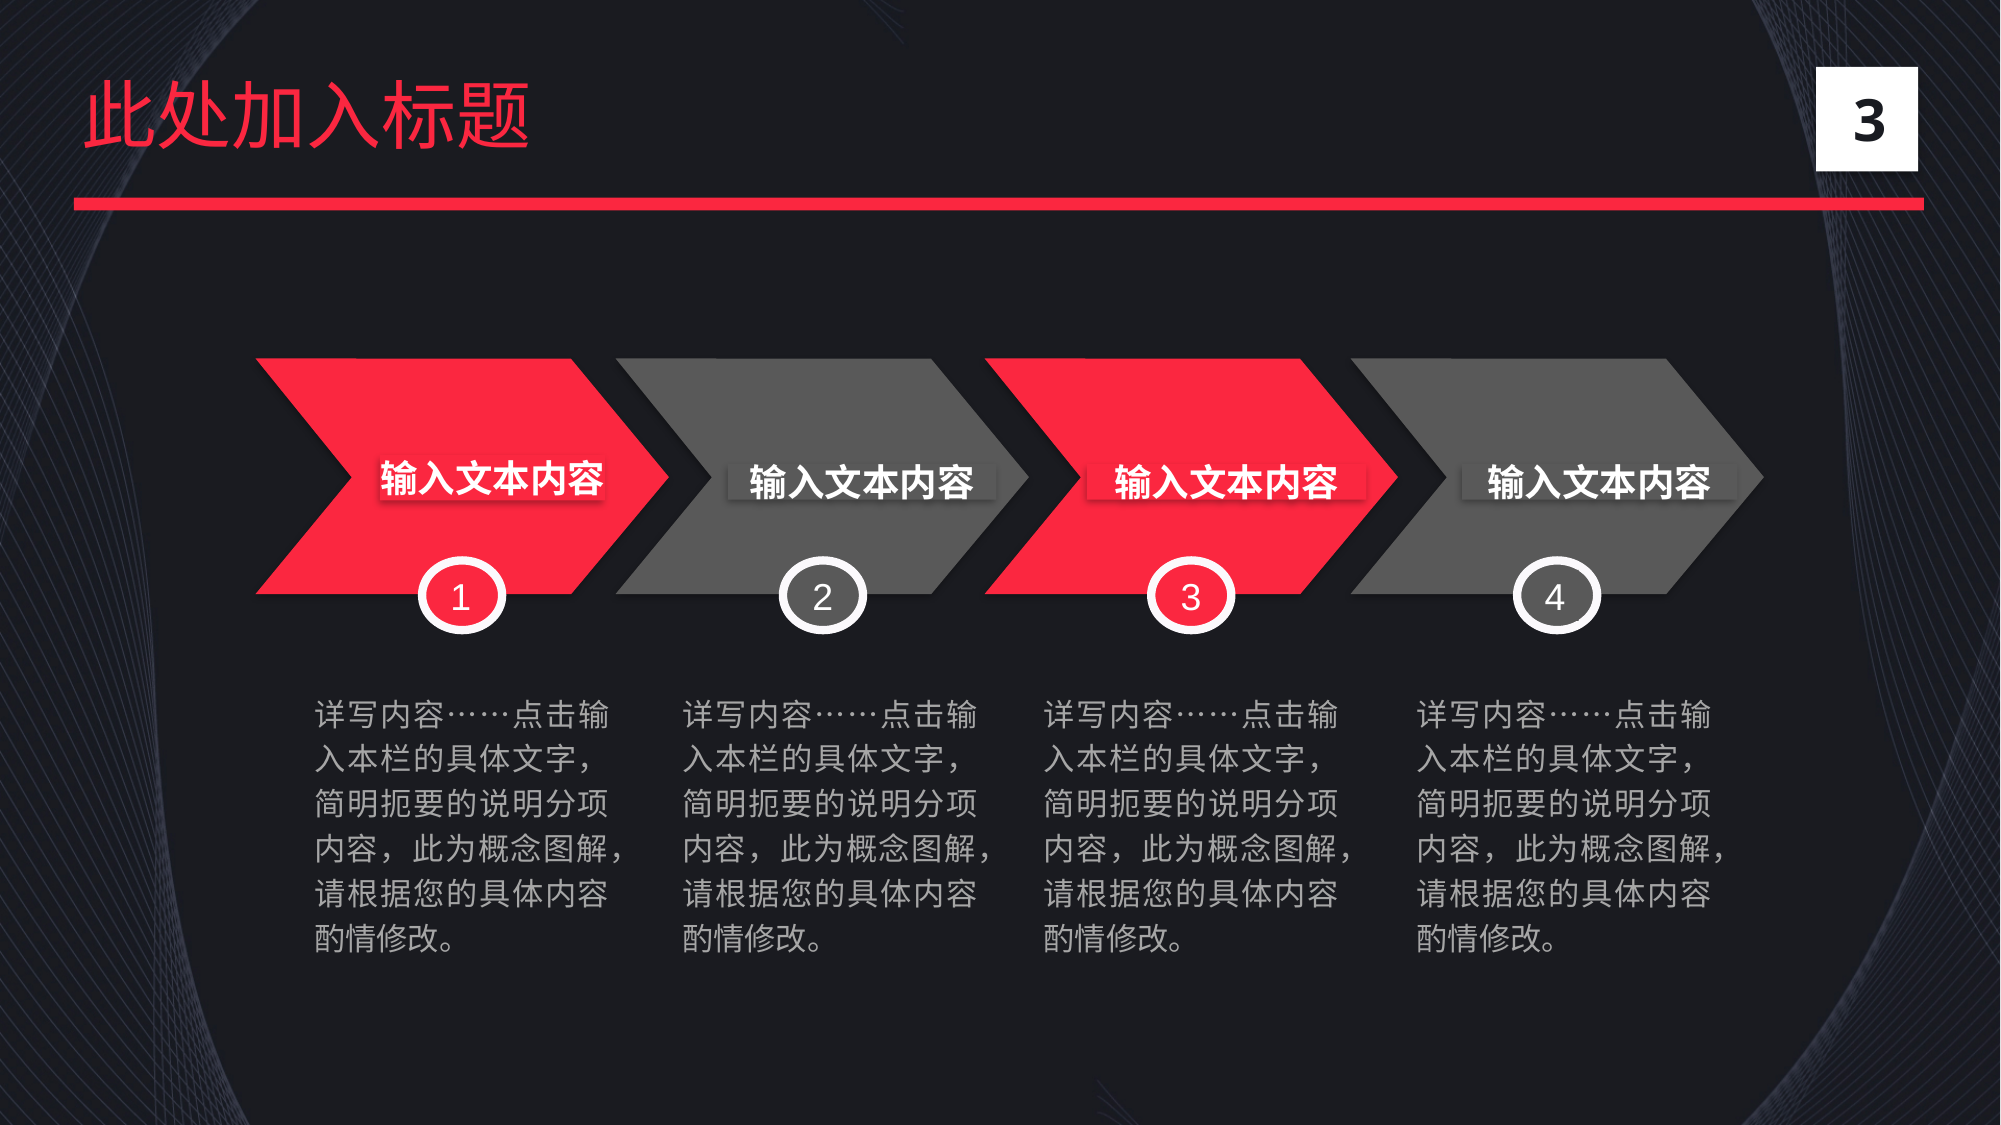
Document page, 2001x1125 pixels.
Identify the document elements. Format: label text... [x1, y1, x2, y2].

text_box 详写内容……点击输入本栏的具体文字，简明扼要的说明分项内容，此为概念图解，请根据您的具体内容酌情修改。 [1043, 687, 1340, 957]
text_box 3 [1841, 77, 1913, 159]
text_box [72, 195, 1926, 212]
picture [0, 0, 2001, 1125]
text_box 详写内容……点击输入本栏的具体文字，简明扼要的说明分项内容，此为概念图解，请根据您的具体内容酌情修改。 [1416, 687, 1713, 957]
text_box 详写内容……点击输入本栏的具体文字，简明扼要的说明分项内容，此为概念图解，请根据您的具体内容酌情修改。 [314, 687, 610, 957]
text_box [984, 358, 1348, 595]
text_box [782, 560, 864, 631]
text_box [615, 358, 982, 595]
text_box [1816, 66, 1919, 172]
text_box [1516, 560, 1598, 631]
text_box 此处加入标题 [66, 60, 754, 177]
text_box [1150, 560, 1232, 631]
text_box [1350, 358, 1765, 595]
text_box 详写内容……点击输入本栏的具体文字，简明扼要的说明分项内容，此为概念图解，请根据您的具体内容酌情修改。 [682, 687, 978, 957]
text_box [421, 560, 503, 631]
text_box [255, 358, 613, 595]
